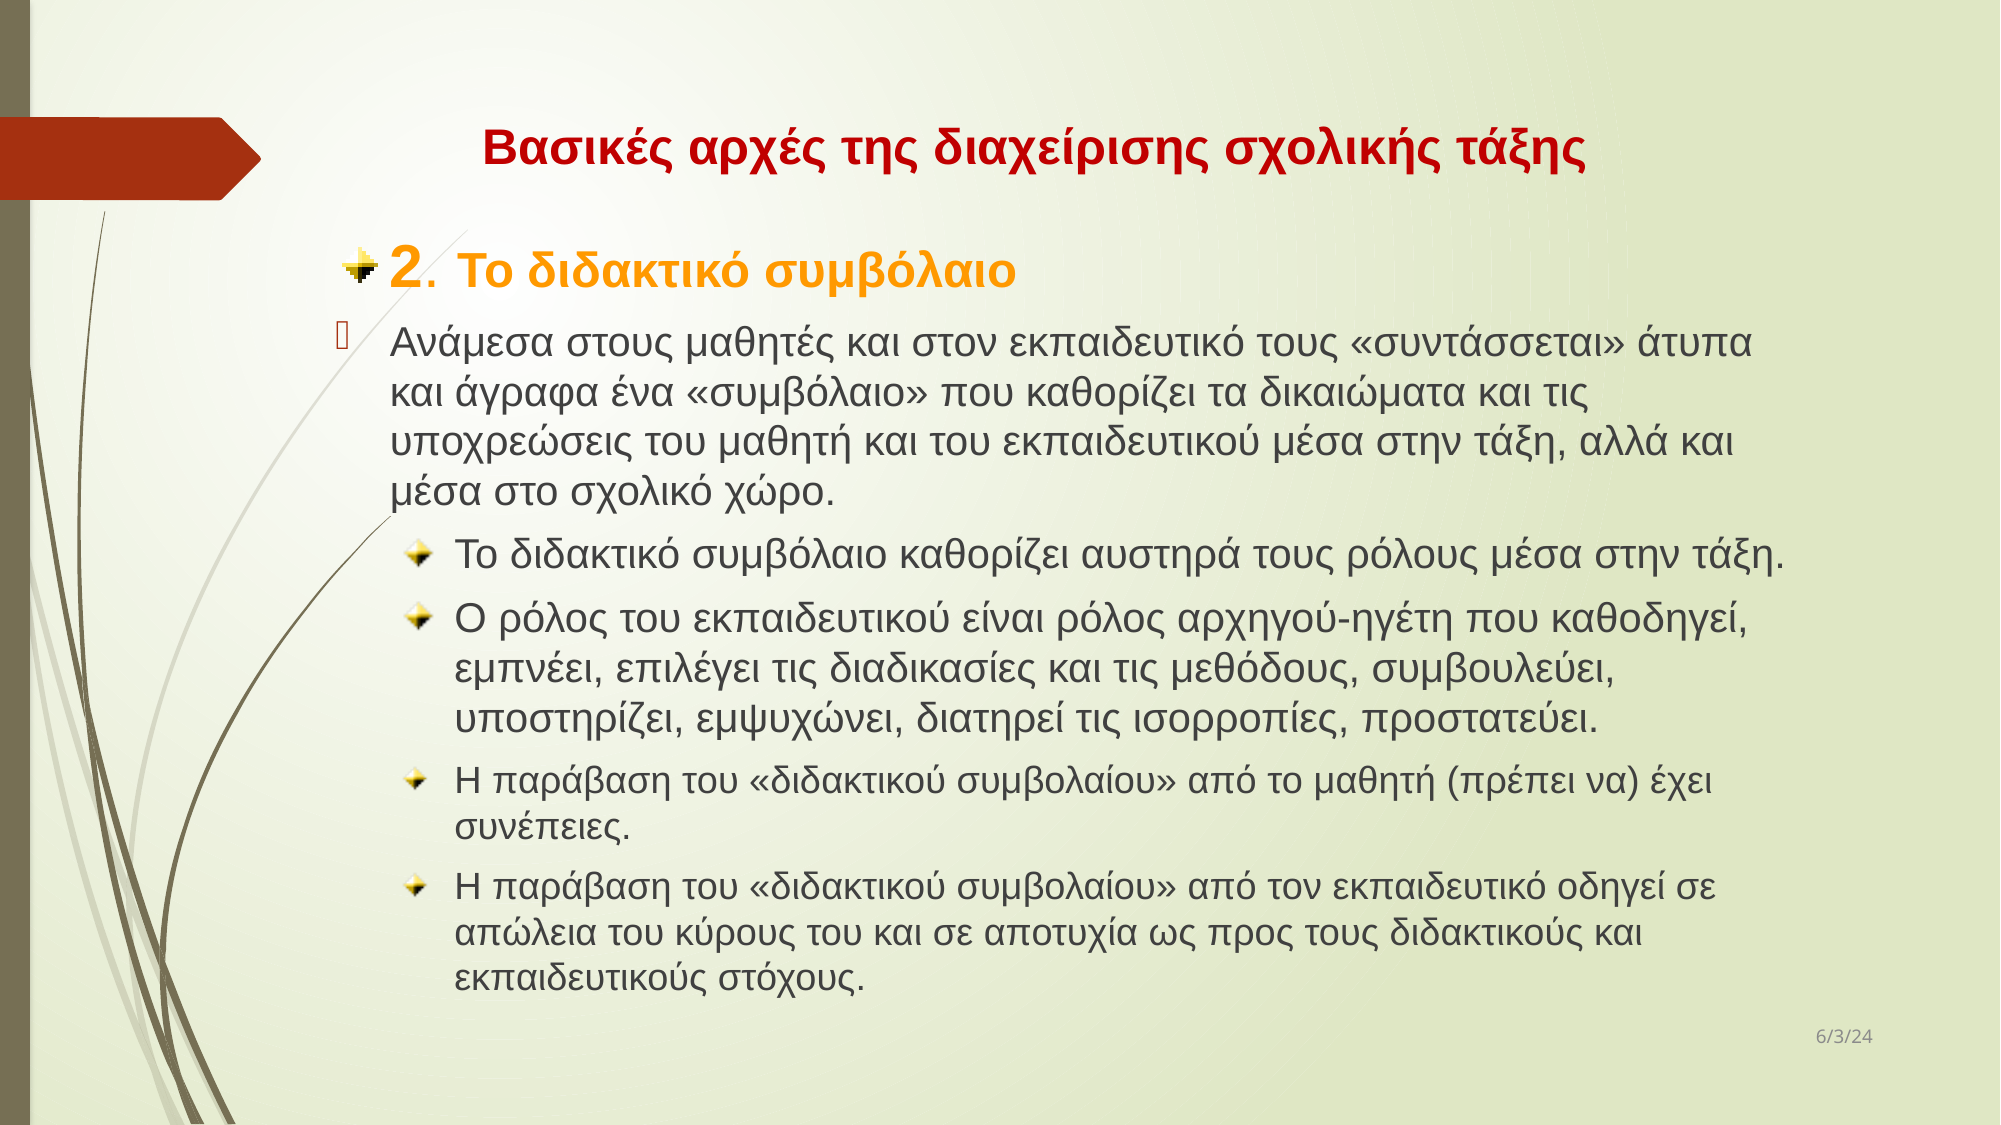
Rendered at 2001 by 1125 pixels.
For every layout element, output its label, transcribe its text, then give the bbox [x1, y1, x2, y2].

picture [335, 239, 382, 287]
text_box Βασικές αρχές της διαχείρισης σχολικής τάξης [410, 107, 1661, 182]
picture [399, 763, 430, 793]
picture [399, 597, 437, 634]
picture [399, 869, 430, 900]
picture [399, 534, 437, 571]
list 2. Το διδακτικό συμβόλαιο Ανάμεσα στους μαθητές και στον εκπαιδευτικό τους «συντάσσεται» άτυπα και άγραφα ένα «συμβόλαιο» που καθορίζει τα δικαιώματα και τις υποχρεώσεις του μαθητή και του εκπαιδευτικού μέσα στην τάξη, αλλά και μέσα στο σχολικό χώρο. Το διδακτικό συμβόλαιο καθορίζει αυστηρά τους ρόλους μέσα στην τάξη. Ο ρόλος του εκπαιδευτικού είναι ρόλος αρχηγού-ηγέτη που καθοδηγεί, εμπνέει, επιλέγει τις διαδικασίες και τις μεθόδους, συμβουλεύει, υποστηρίζει, εμψυχώνει, διατηρεί τις ισορροπίες, προστατεύει. Η παράβαση του «διδακτικού συμβολαίου» από το μαθητή (πρέπει να) έχει συνέπειες. Η παράβαση του «διδακτικού συμβολαίου» από τον εκπαιδευτικό οδηγεί σε απώλεια του κύρους του και σε αποτυχία ως προς τους διδακτικούς και εκπαιδευτικούς στόχους. [320, 218, 1803, 1036]
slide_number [1699, 1005, 1888, 1067]
